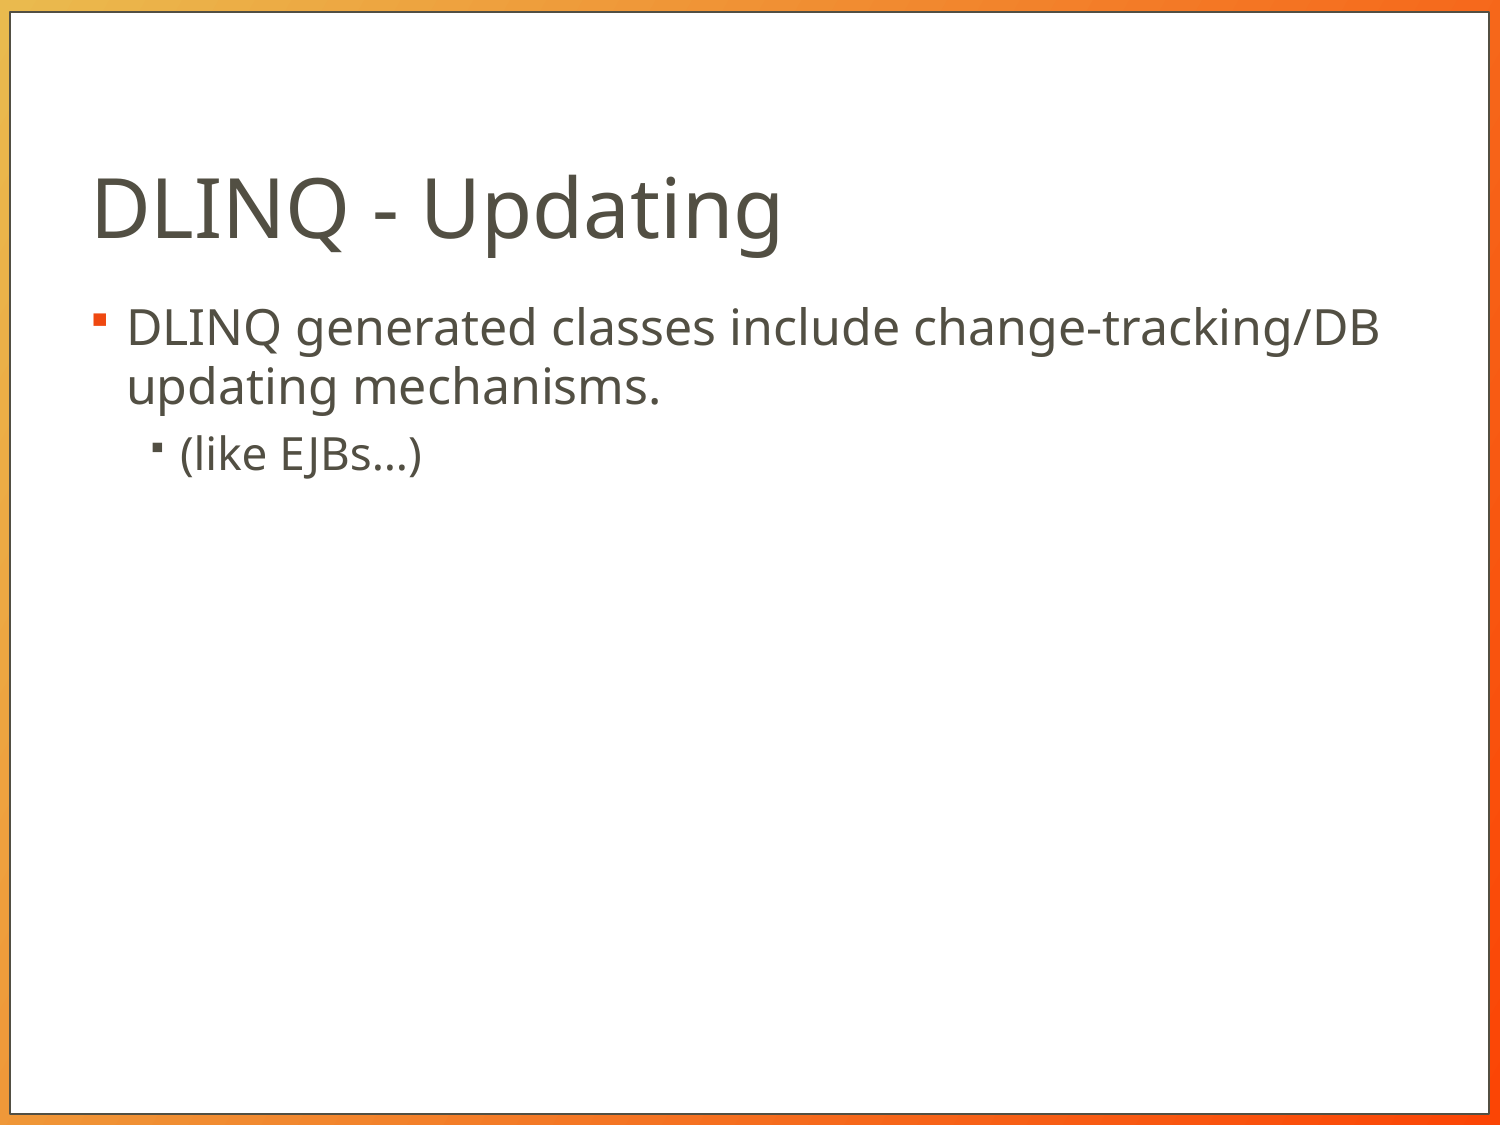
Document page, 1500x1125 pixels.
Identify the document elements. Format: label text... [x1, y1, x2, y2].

title DLINQ - Updating [75, 75, 1425, 263]
list DLINQ generated classes include change-tracking/DB updating mechanisms. (like EJBs…) [75, 287, 1425, 1005]
